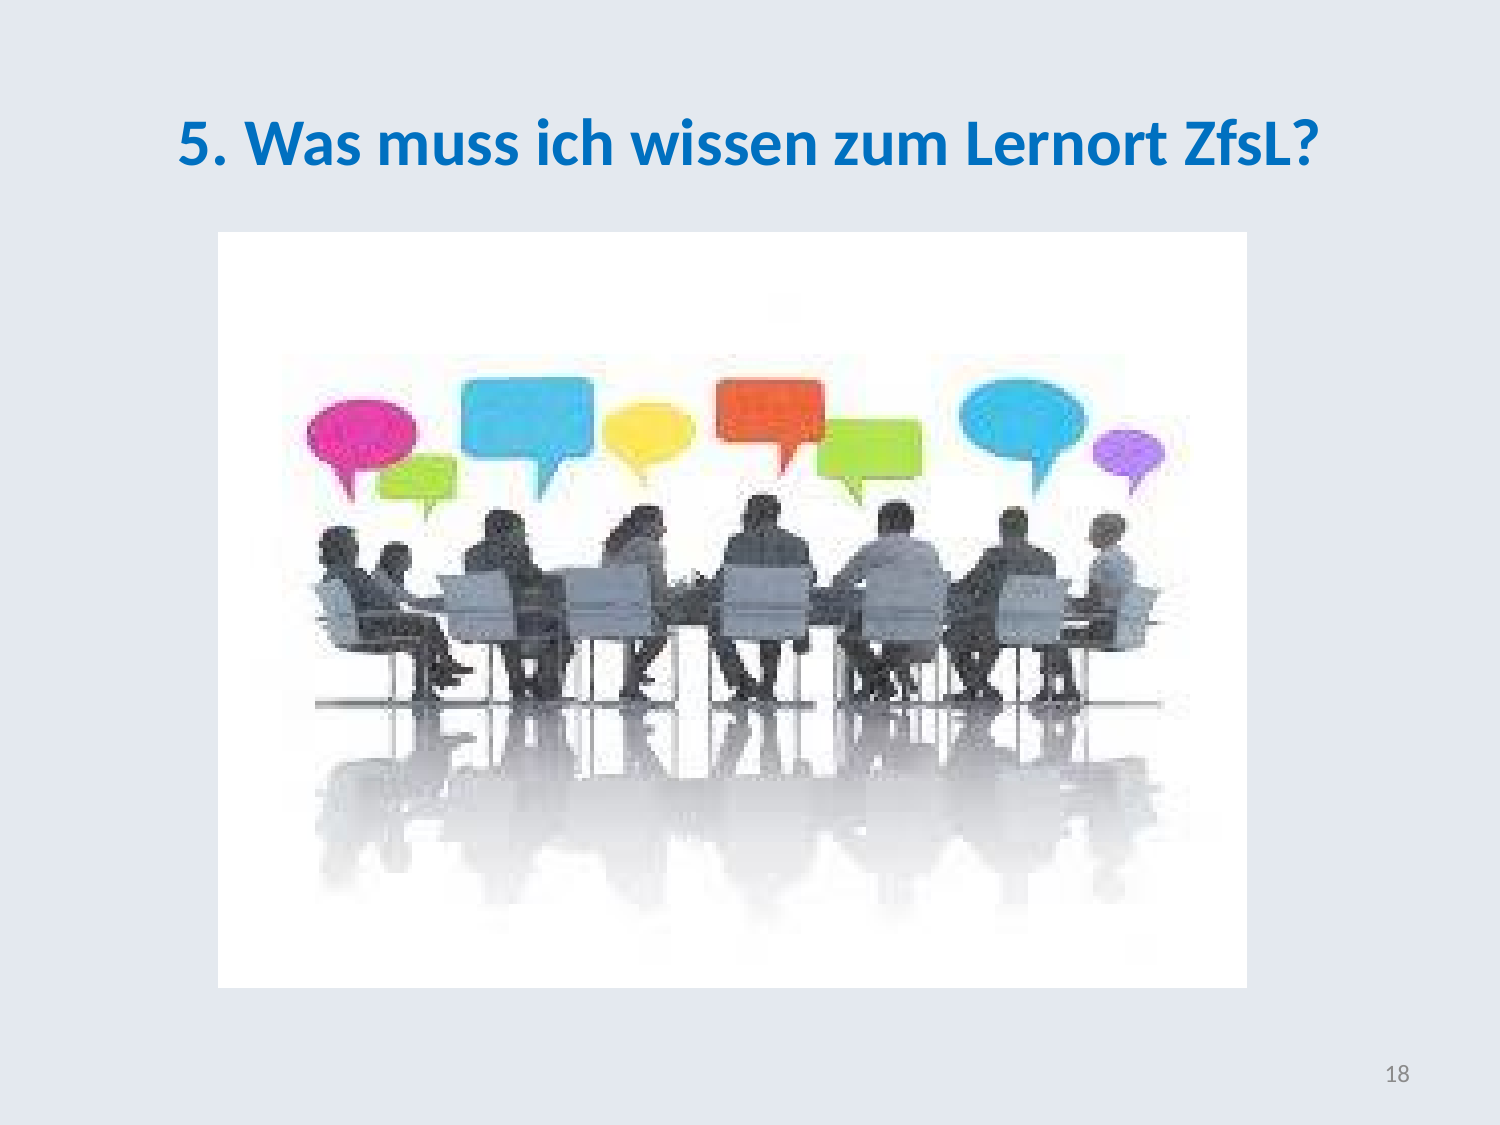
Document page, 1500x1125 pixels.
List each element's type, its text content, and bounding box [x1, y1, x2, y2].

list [218, 232, 1247, 988]
slide_number 18 [1074, 1042, 1425, 1103]
title 5. Was muss ich wissen zum Lernort ZfsL? [75, 45, 1425, 233]
